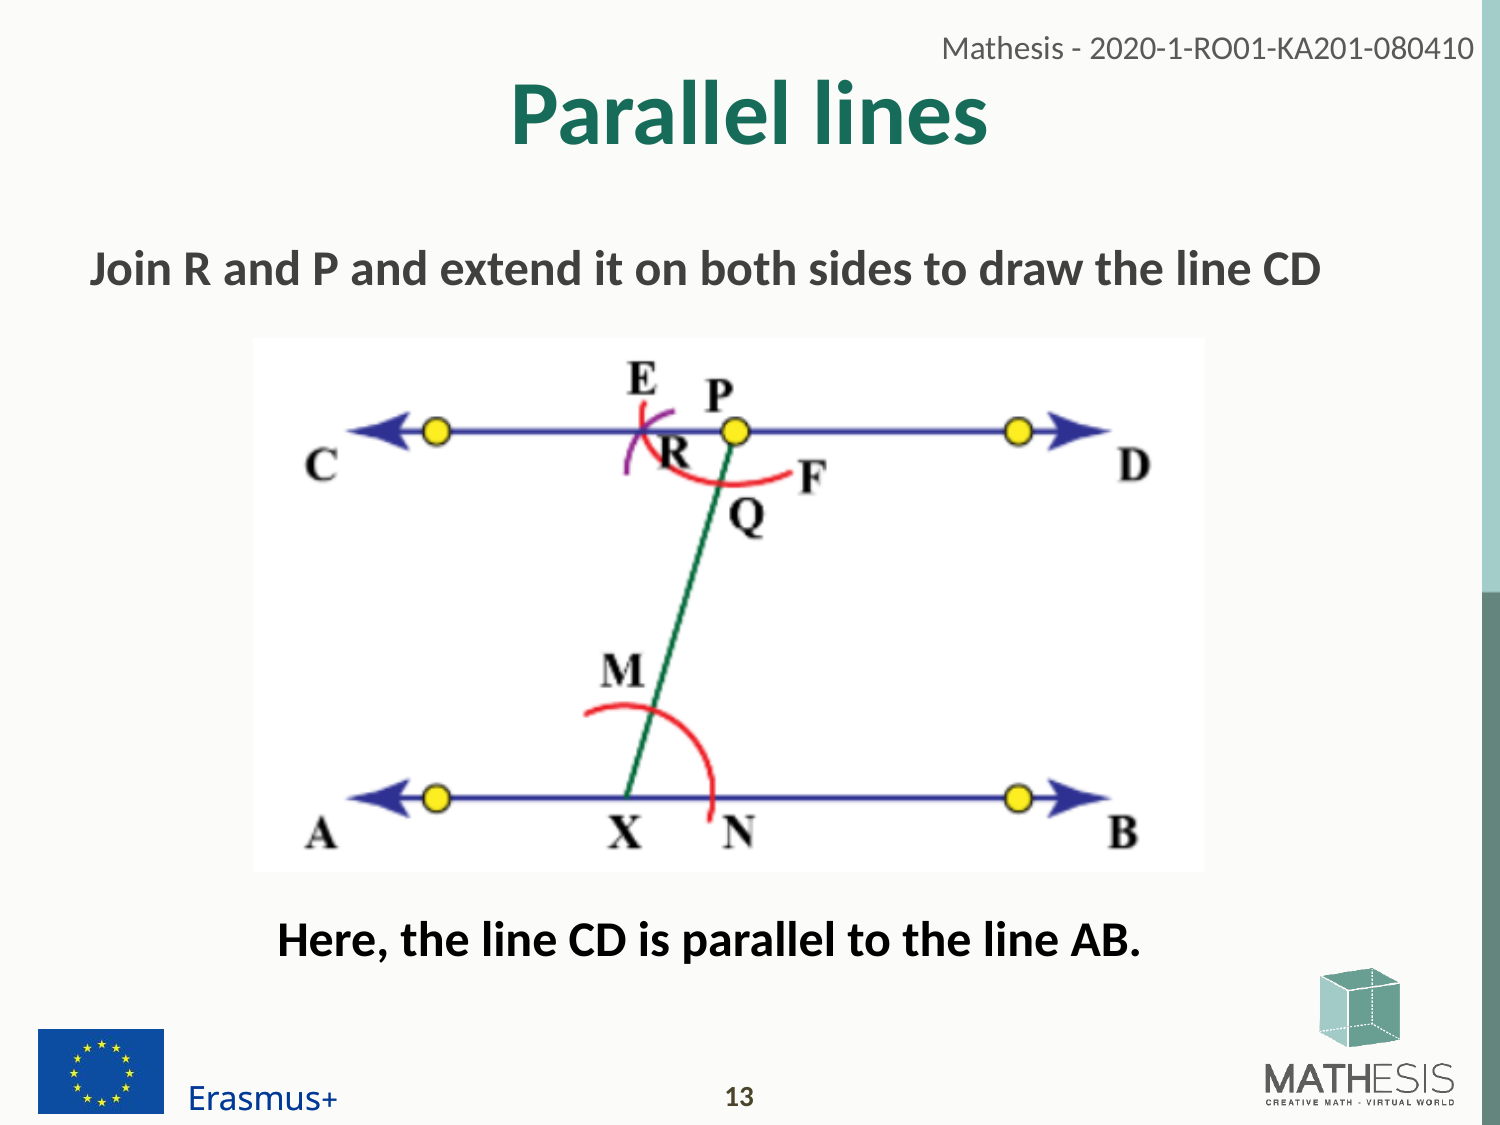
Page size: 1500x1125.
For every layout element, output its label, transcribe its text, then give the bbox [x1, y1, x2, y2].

list Join R and P and extend it on both sides to draw the line CD [75, 227, 1425, 971]
title Parallel lines [75, 45, 1425, 227]
picture [253, 337, 1205, 873]
text_box Here, the line CD is parallel to the line AB. [262, 899, 1184, 974]
picture [38, 1029, 164, 1114]
